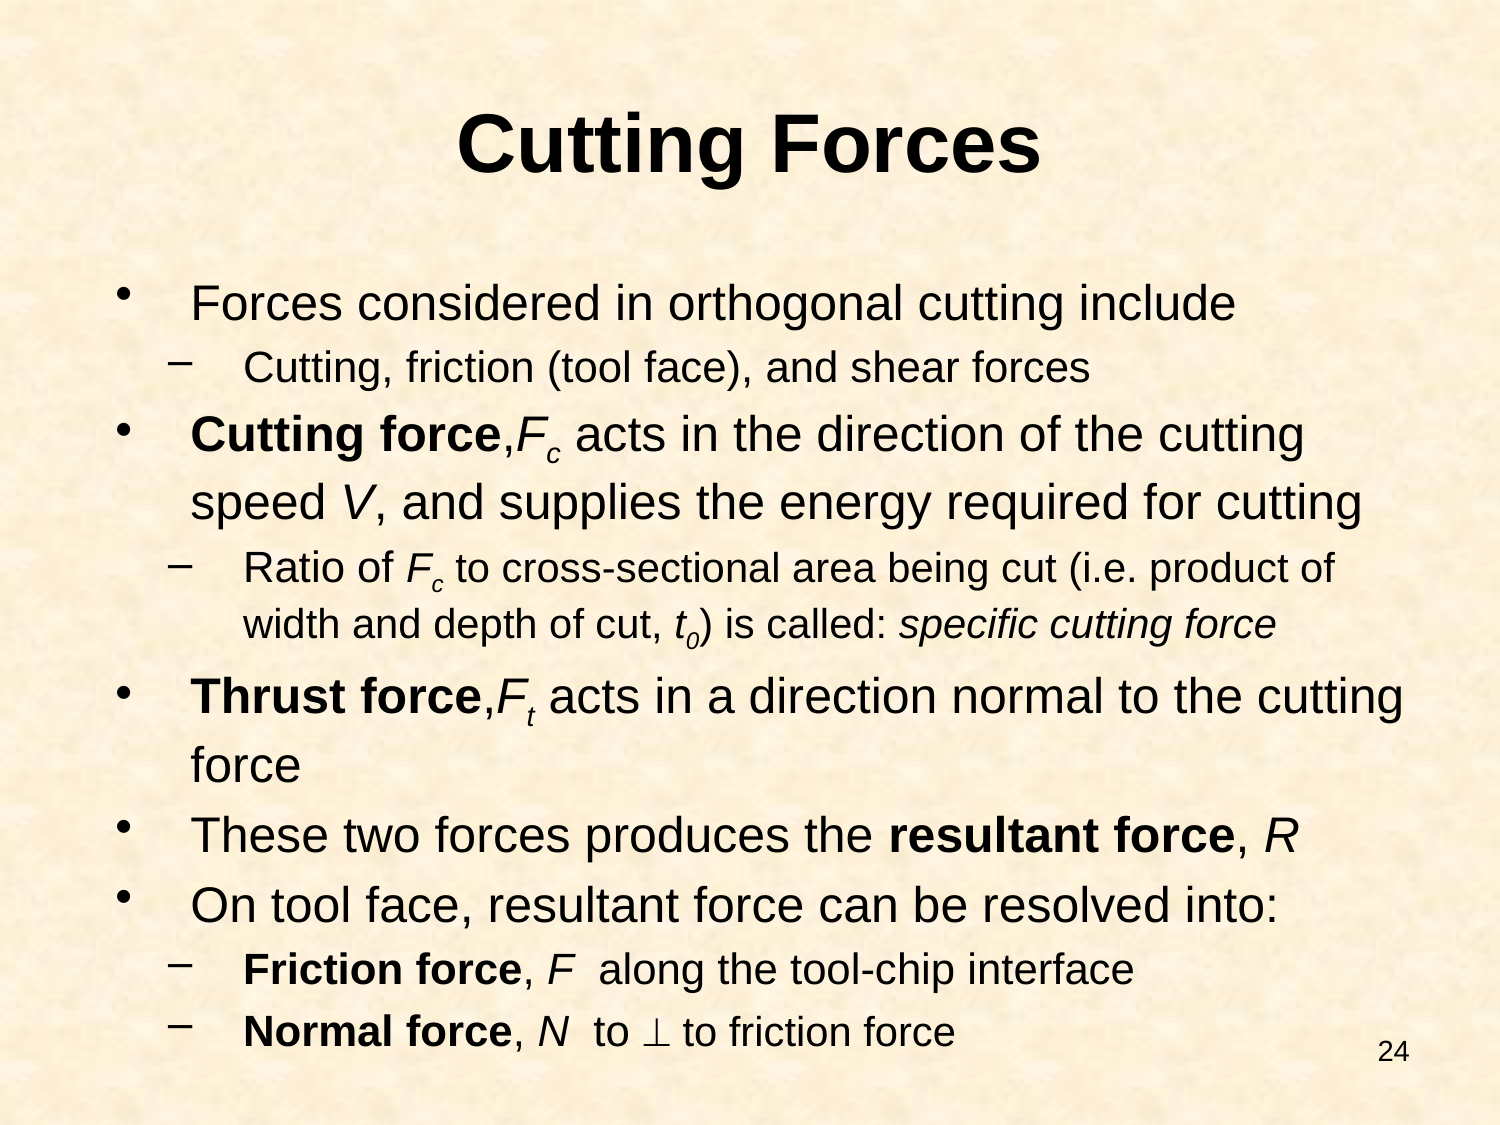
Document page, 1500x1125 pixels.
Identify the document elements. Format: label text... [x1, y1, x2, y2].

picture [0, 0, 1500, 1125]
list Forces considered in orthogonal cutting include Cutting, friction (tool face), and shear forces Cutting force,Fc acts in the direction of the cutting speed V, and supplies the energy required for cutting Ratio of Fc to cross-sectional area being cut (i.e. product of width and depth of cut, t0) is called: specific cutting force Thrust force,Ft acts in a direction normal to the cutting force These two forces produces the resultant force, R On tool face, resultant force can be resolved into: Friction force, F along the tool-chip interface Normal force, N to  to friction force [100, 262, 1439, 1125]
title Cutting Forces [74, 44, 1426, 233]
slide_number 24 [1074, 1024, 1426, 1103]
